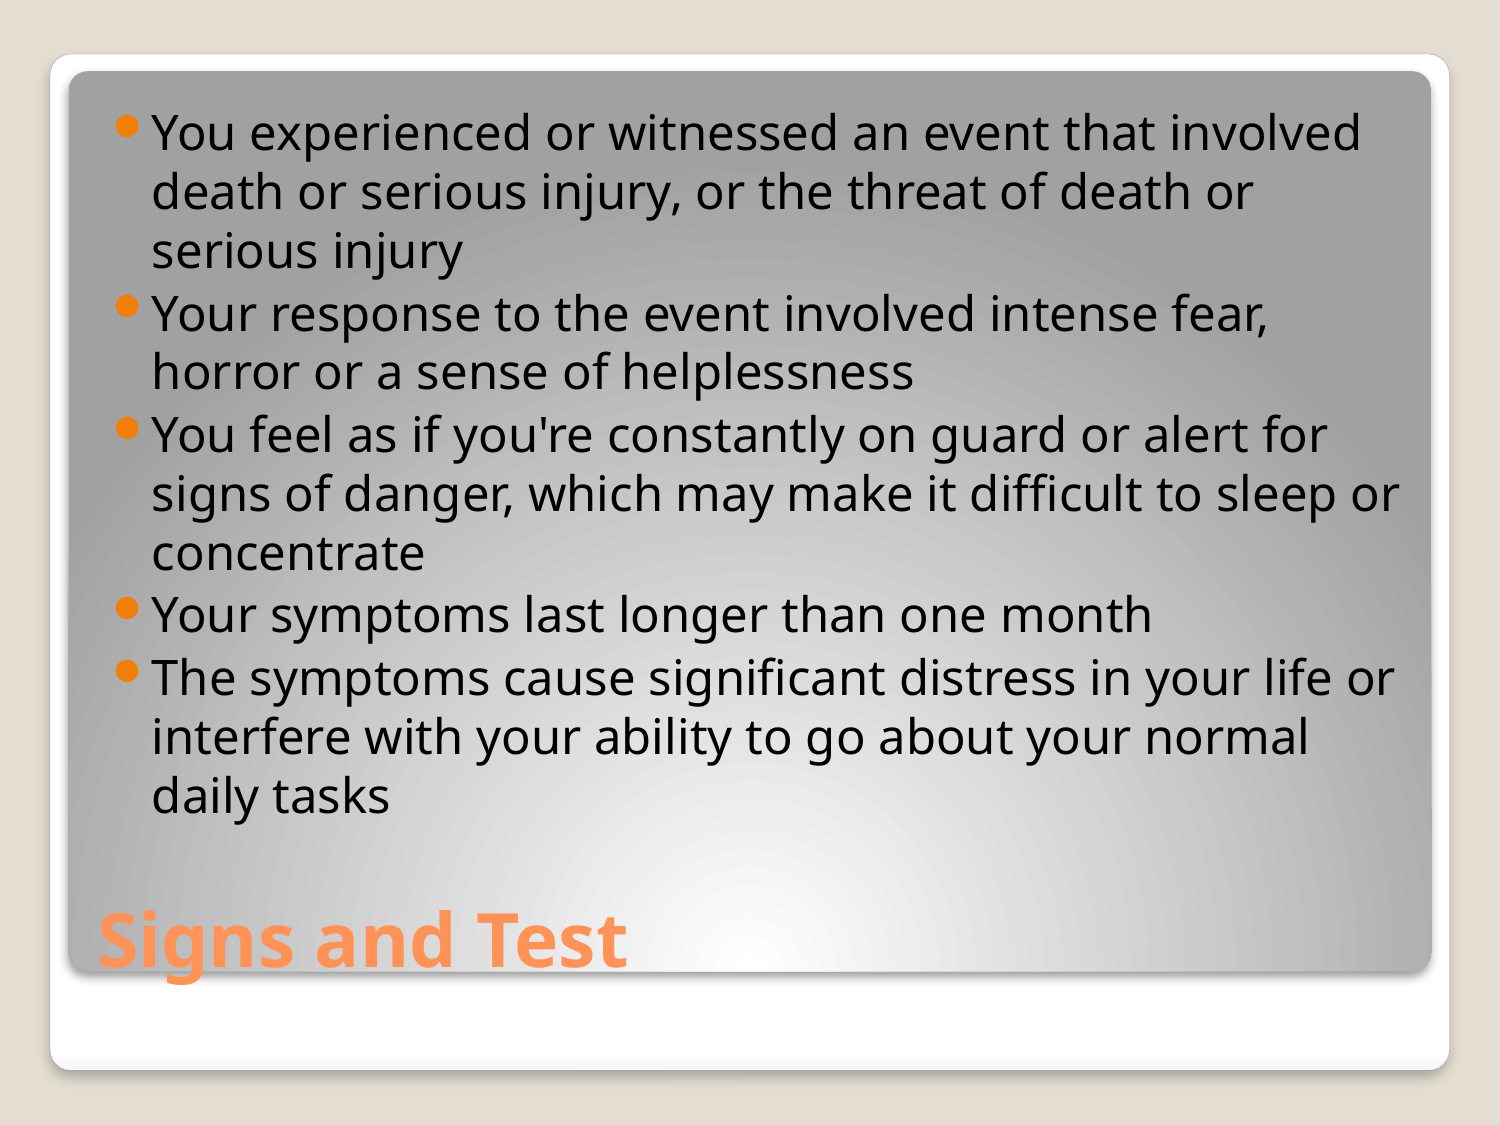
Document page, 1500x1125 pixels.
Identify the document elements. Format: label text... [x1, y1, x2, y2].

title Signs and Test [82, 838, 1425, 990]
list You experienced or witnessed an event that involved death or serious injury, or the threat of death or serious injury Your response to the event involved intense fear, horror or a sense of helplessness You feel as if you're constantly on guard or alert for signs of danger, which may make it difficult to sleep or concentrate Your symptoms last longer than one month The symptoms cause significant distress in your life or interfere with your ability to go about your normal daily tasks [82, 86, 1425, 838]
